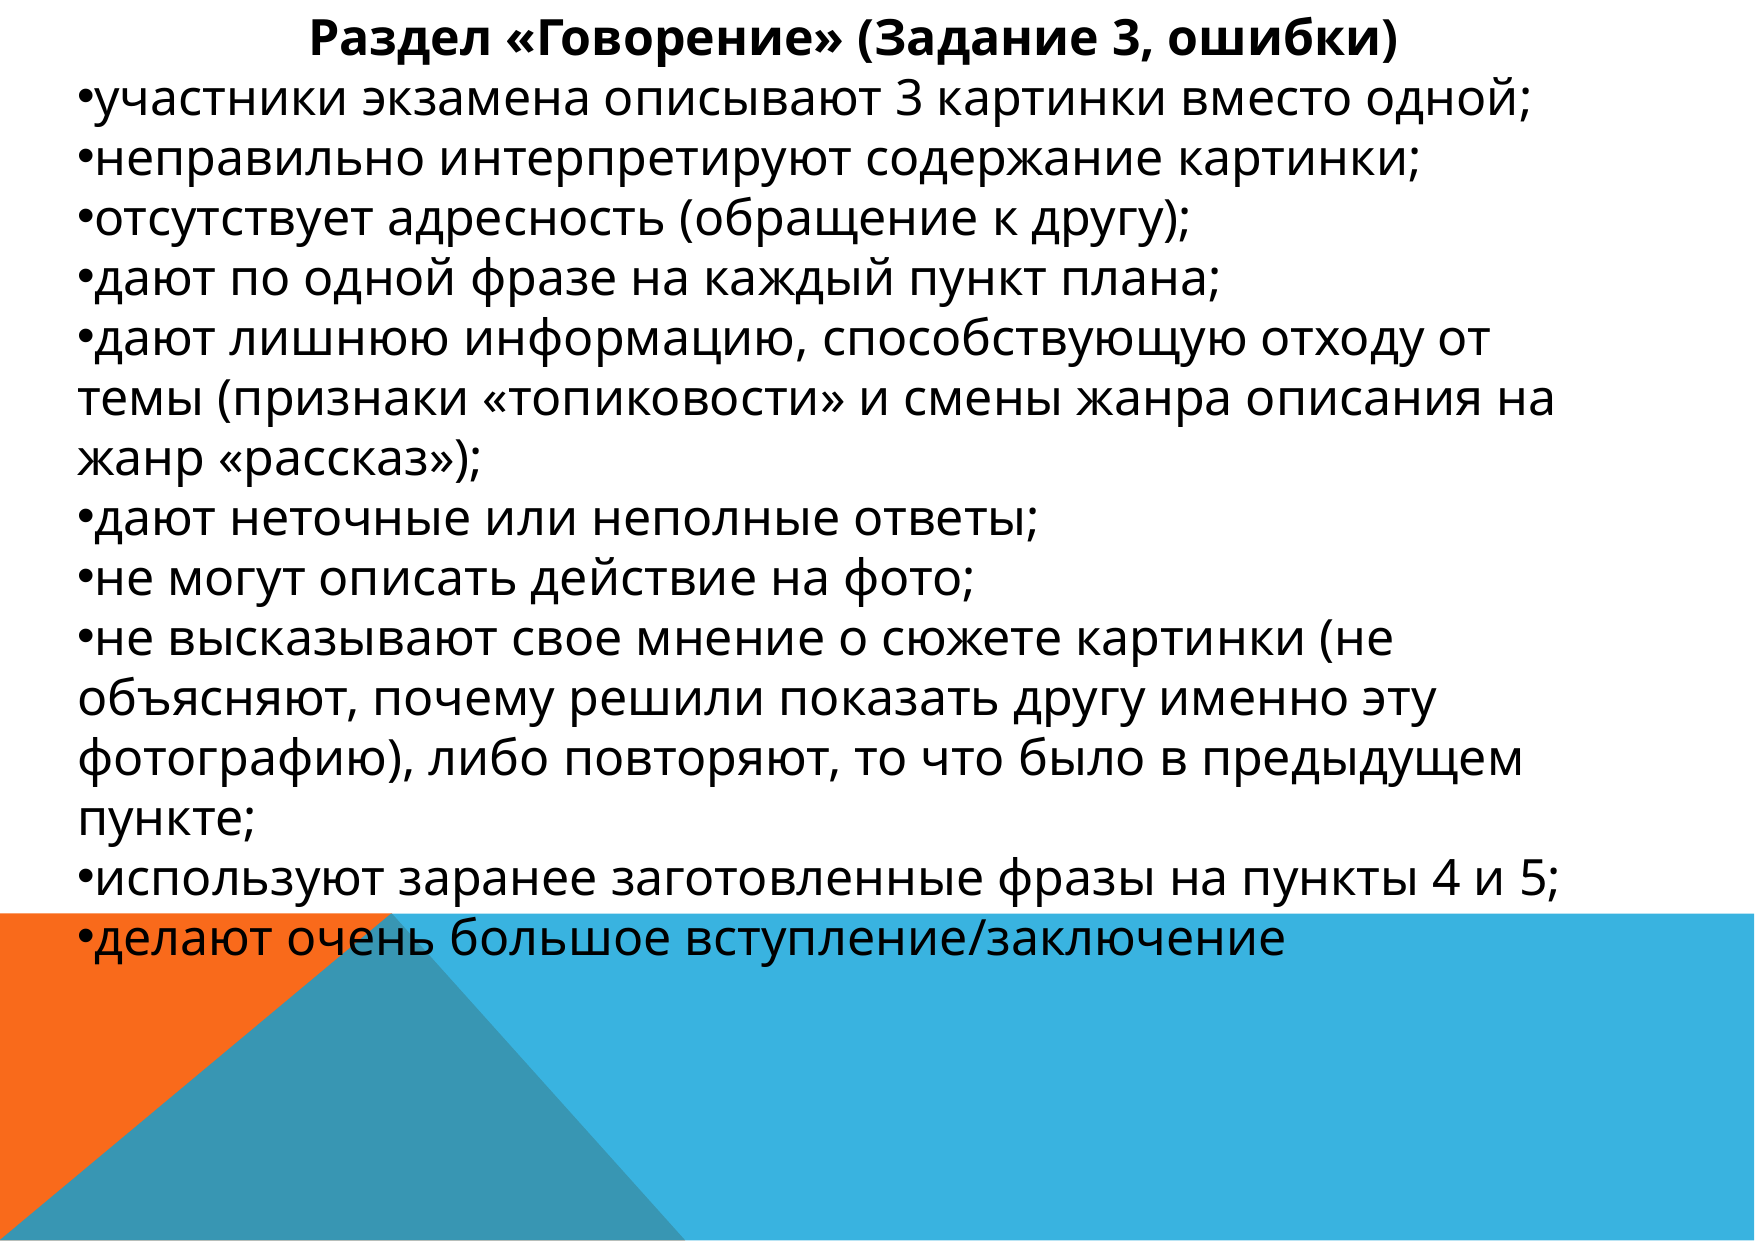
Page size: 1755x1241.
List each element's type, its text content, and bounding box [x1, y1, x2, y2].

text_box Раздел «Говорение» (Задание 3, ошибки) участники экзамена описывают 3 картинки вместо одной; неправильно интерпретируют содержание картинки; отсутствует адресность (обращение к другу); дают по одной фразе на каждый пункт плана; дают лишнюю информацию, способствующую отходу от темы (признаки «топиковости» и смены жанра описания на жанр «рассказ»); дают неточные или неполные ответы; не могут описать действие на фото; не высказывают свое мнение о сюжете картинки (не объясняют, почему решили показать другу именно эту фотографию), либо повторяют, то что было в предыдущем пункте; используют заранее заготовленные фразы на пункты 4 и 5; делают очень большое вступление/заключение [62, 0, 1645, 1033]
